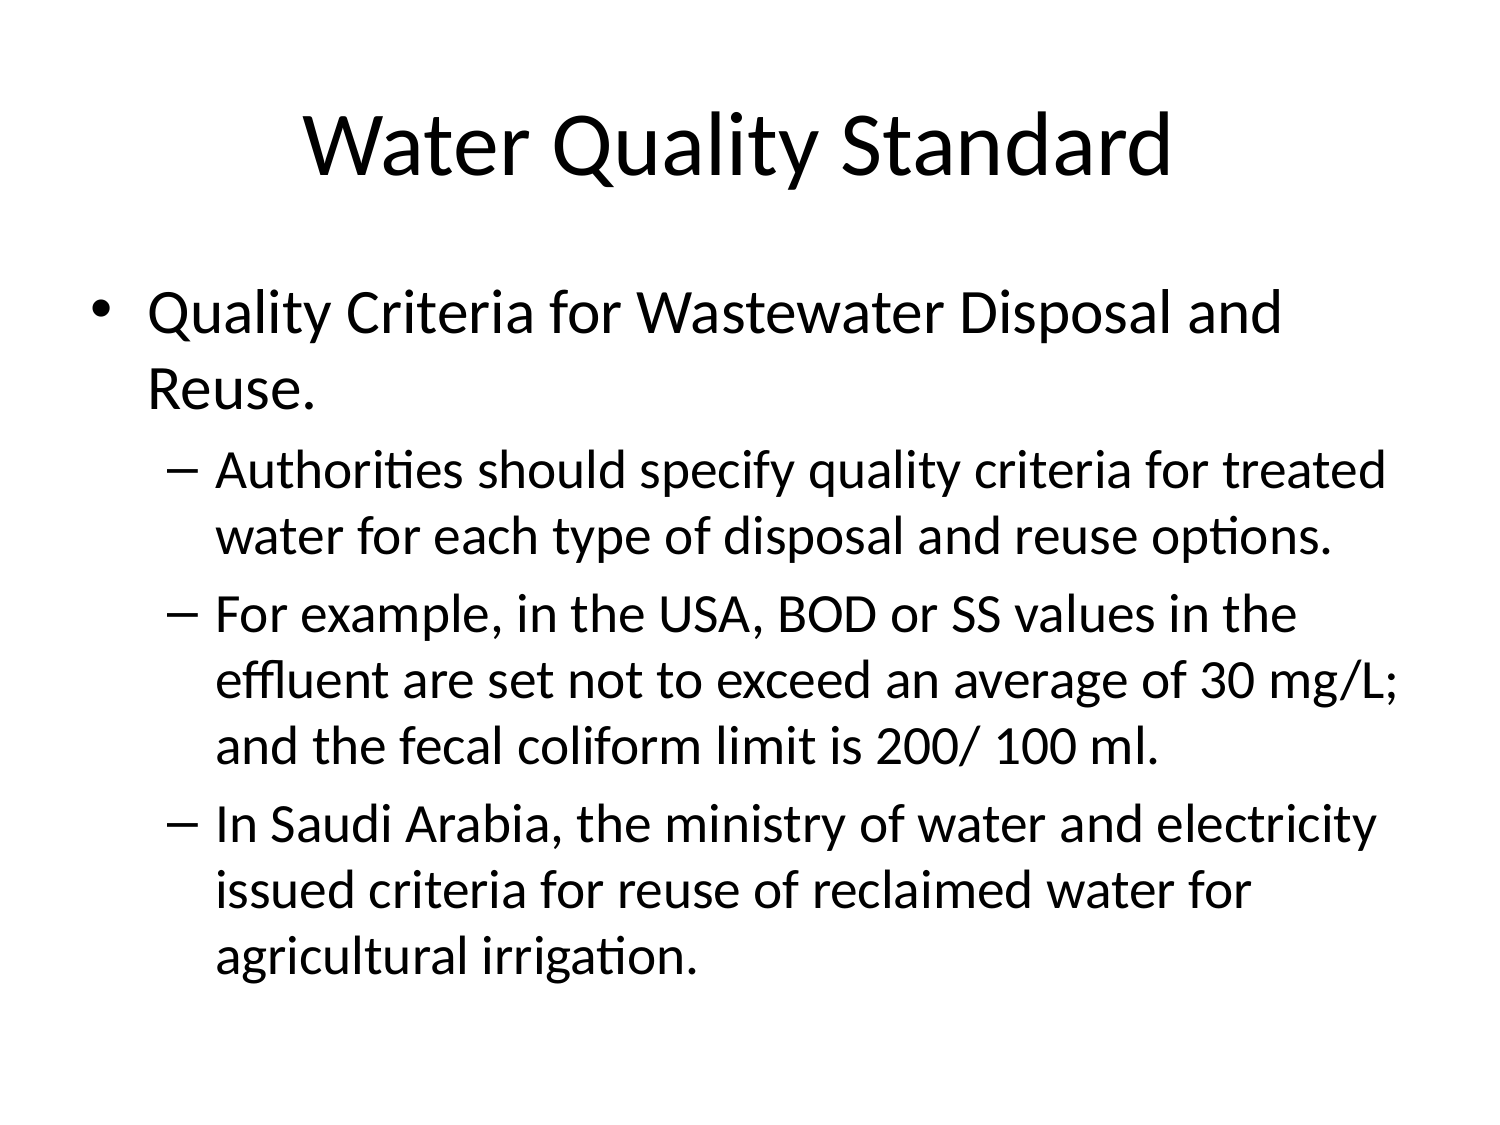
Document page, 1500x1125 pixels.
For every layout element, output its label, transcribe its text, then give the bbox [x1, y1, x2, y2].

title Water Quality Standard [75, 45, 1425, 233]
list Quality Criteria for Wastewater Disposal and Reuse. Authorities should specify quality criteria for treated water for each type of disposal and reuse options. For example, in the USA, BOD or SS values in the effluent are set not to exceed an average of 30 mg/L; and the fecal coliform limit is 200/ 100 ml. In Saudi Arabia, the ministry of water and electricity issued criteria for reuse of reclaimed water for agricultural irrigation. [75, 262, 1425, 1005]
